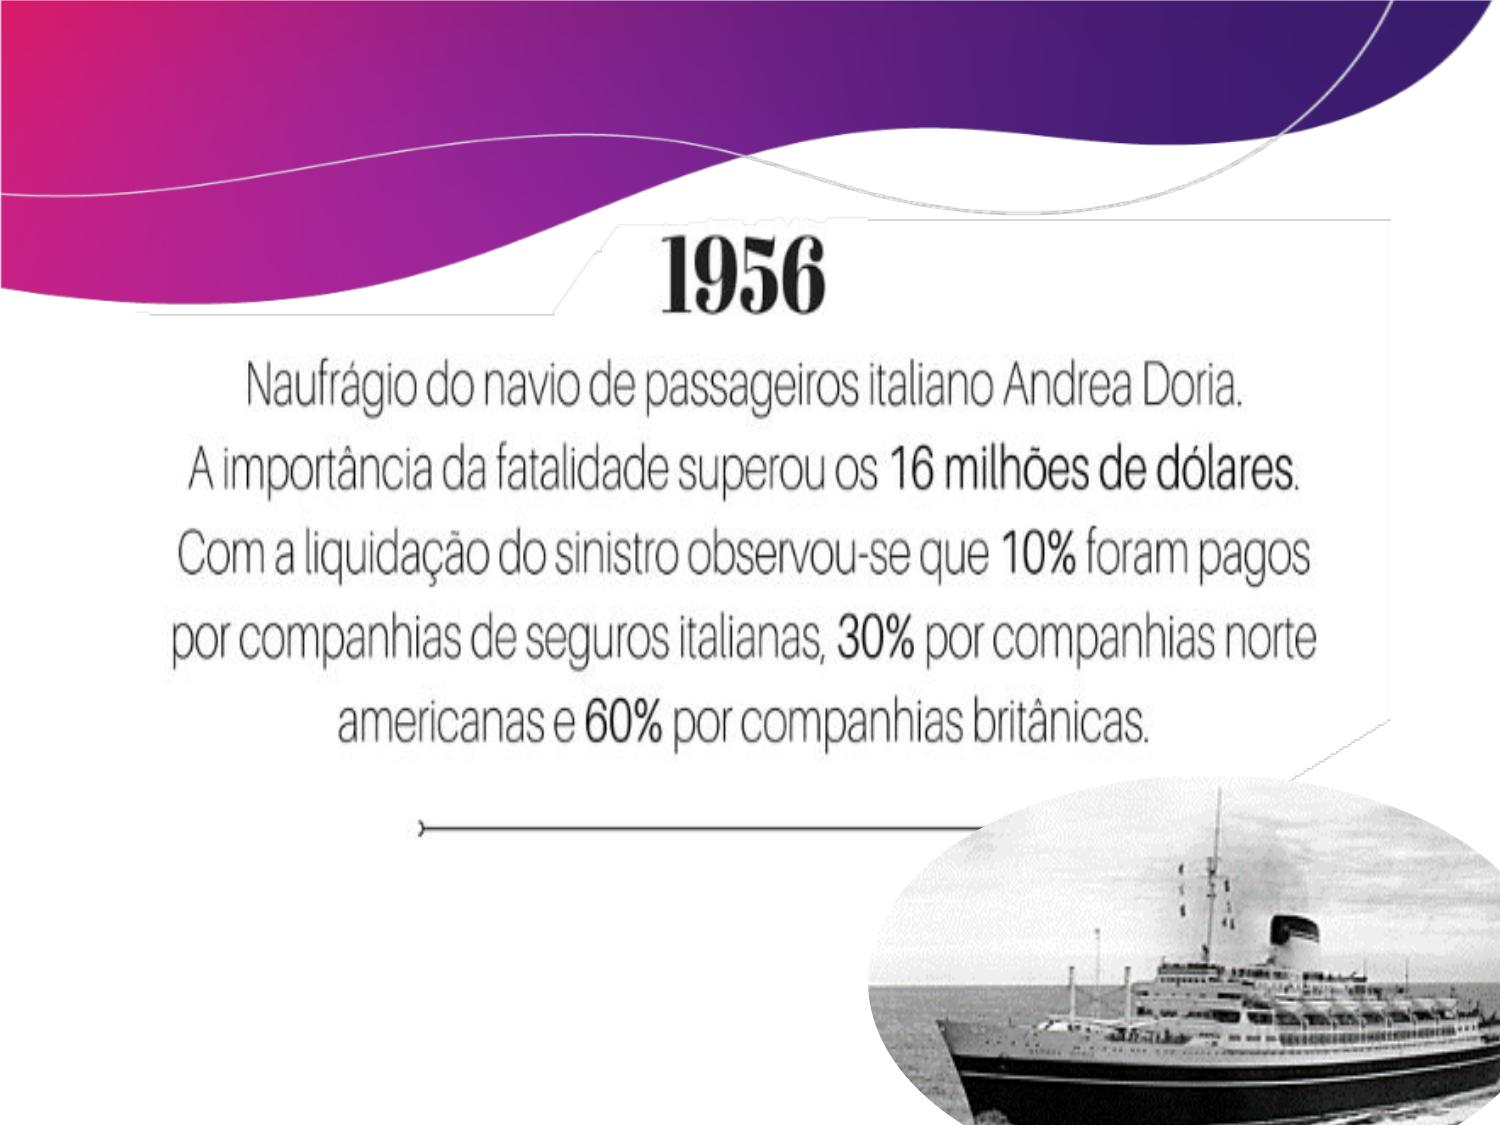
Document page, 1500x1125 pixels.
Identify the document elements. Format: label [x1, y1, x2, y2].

picture [2, 1, 1498, 925]
text_box [867, 804, 1500, 1125]
